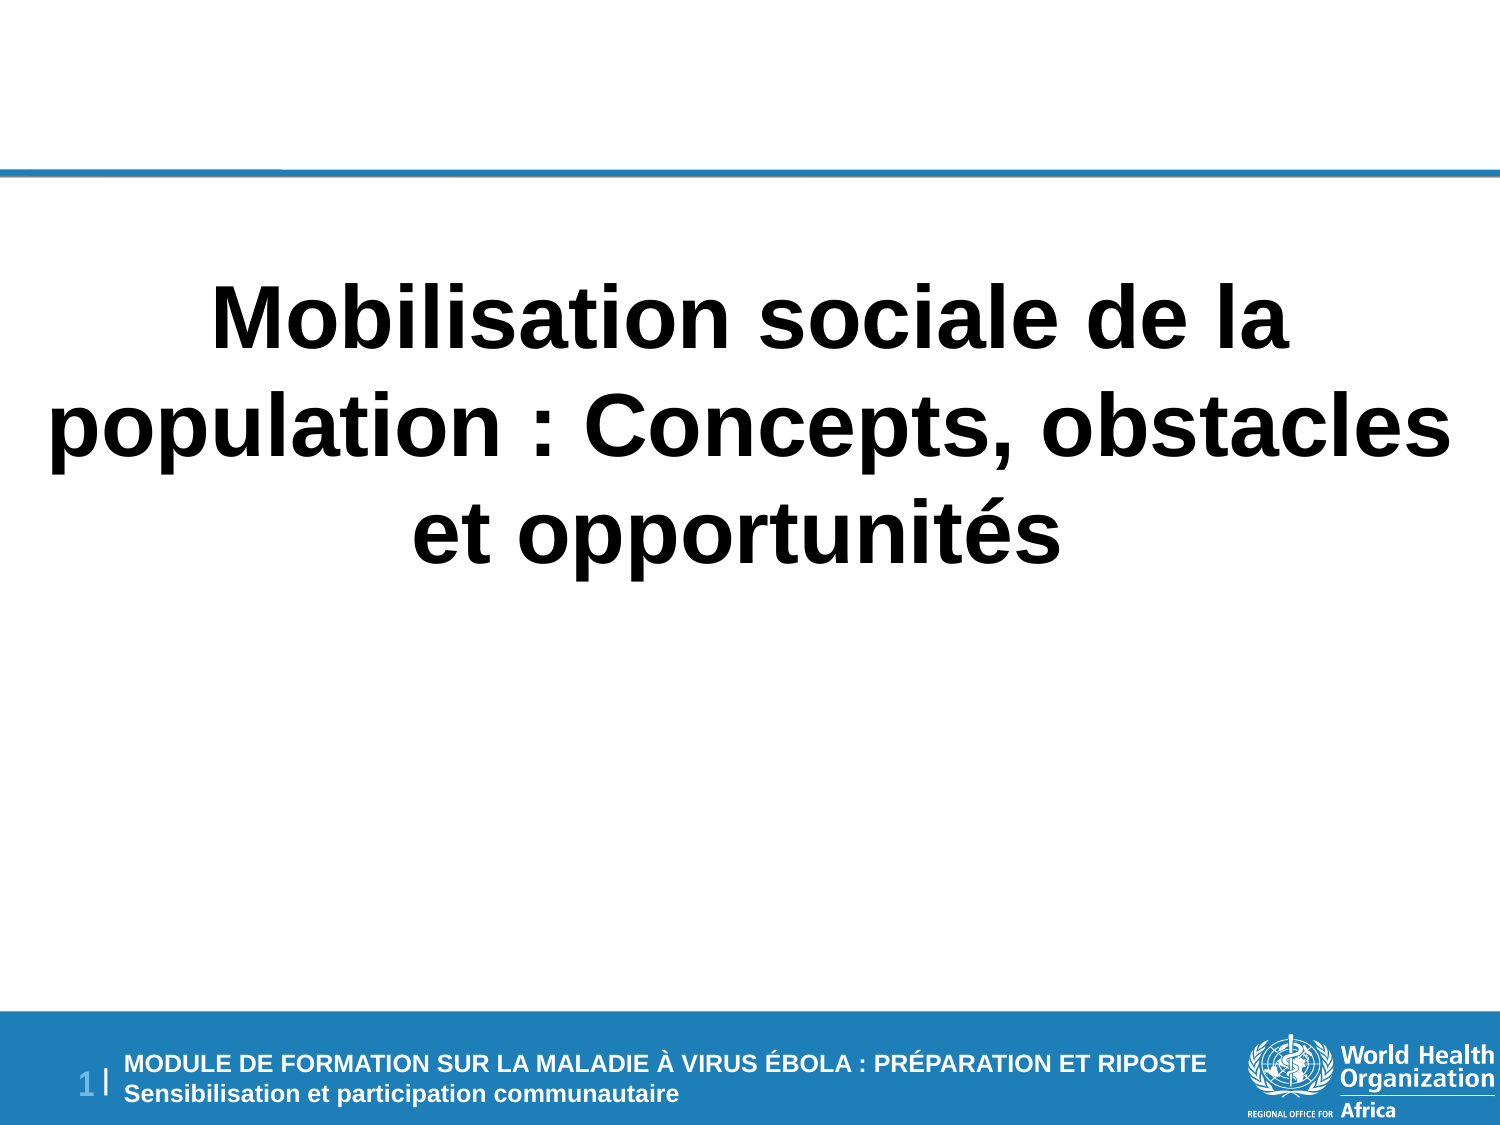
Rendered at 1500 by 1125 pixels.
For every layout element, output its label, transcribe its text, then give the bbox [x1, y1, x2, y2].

text_box Mobilisation sociale de la population : Concepts, obstacles et opportunités [0, 278, 1500, 669]
